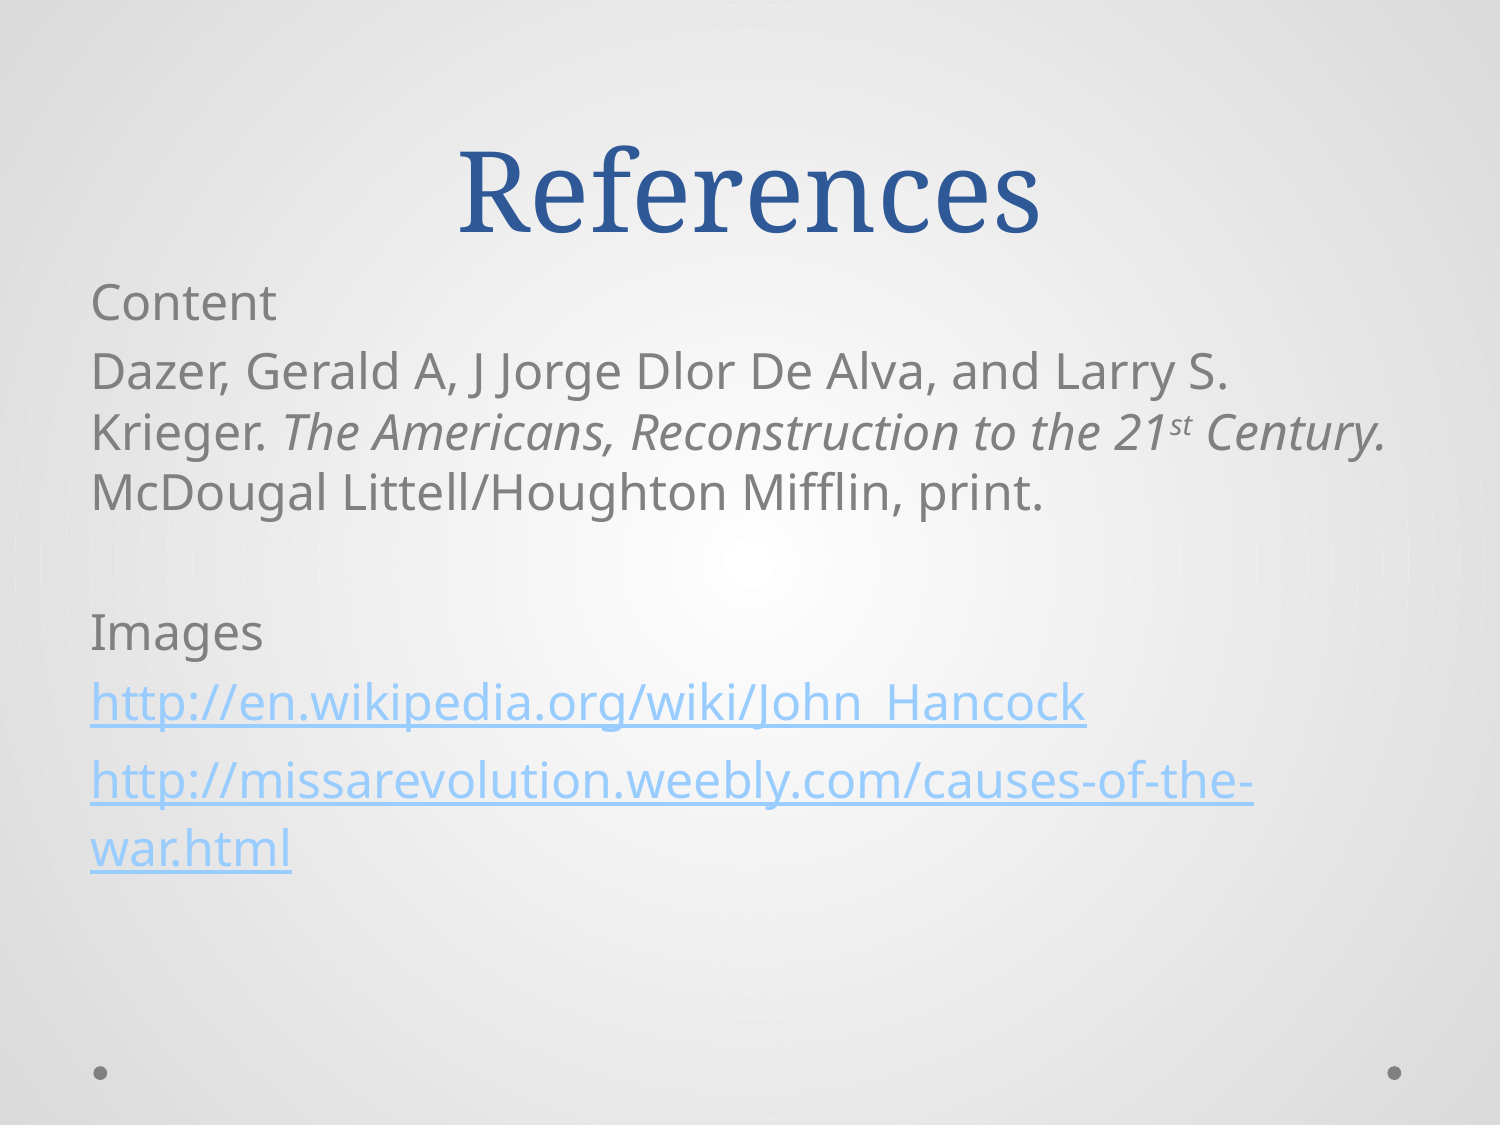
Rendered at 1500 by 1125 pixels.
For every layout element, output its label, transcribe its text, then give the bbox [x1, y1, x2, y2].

list Content Dazer, Gerald A, J Jorge Dlor De Alva, and Larry S. Krieger. The Americans, Reconstruction to the 21st Century. McDougal Littell/Houghton Mifflin, print. Images http://en.wikipedia.org/wiki/John_Hancock http://missarevolution.weebly.com/causes-of-the-war.html [75, 262, 1425, 1005]
title References [75, 0, 1425, 262]
